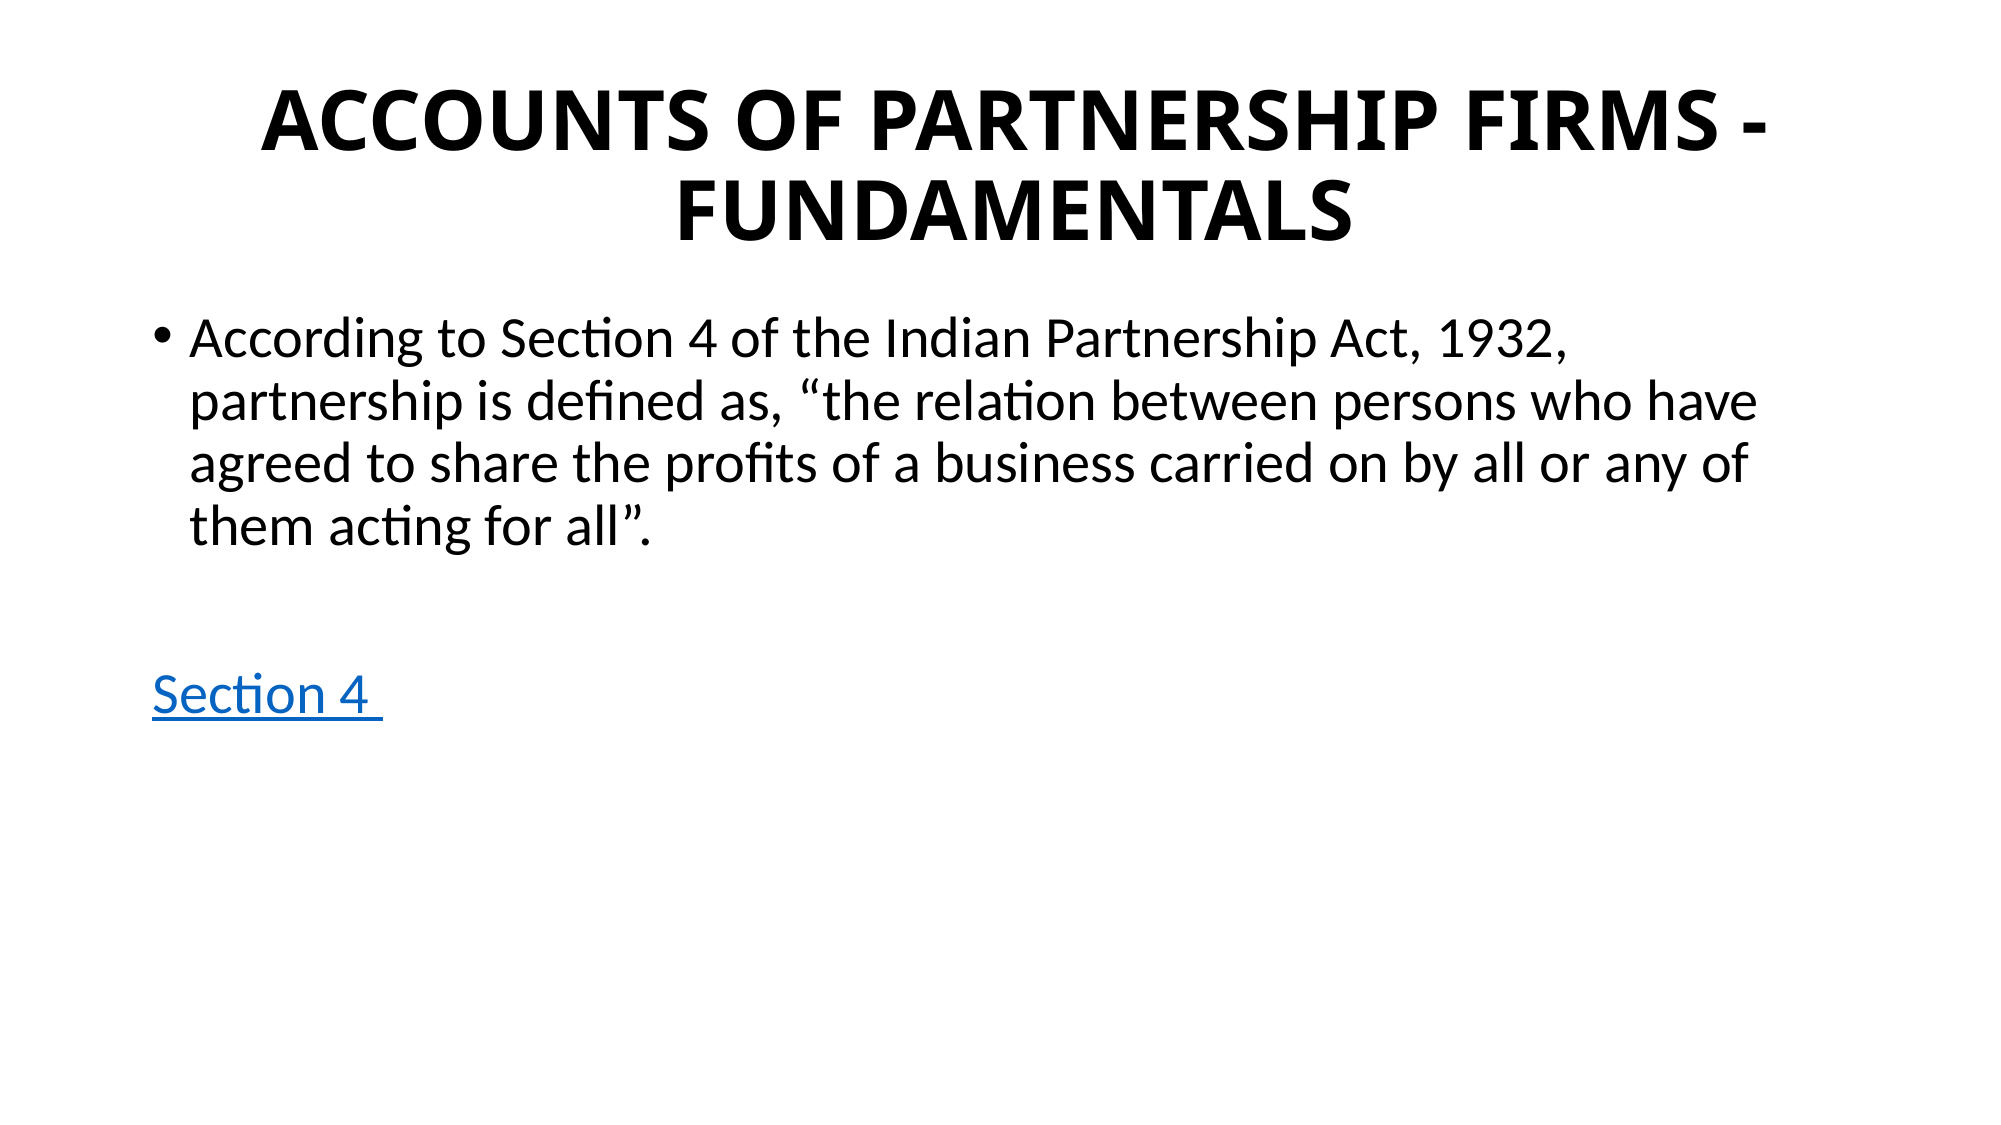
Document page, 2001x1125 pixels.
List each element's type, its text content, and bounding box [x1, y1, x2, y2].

title ACCOUNTS OF PARTNERSHIP FIRMS - FUNDAMENTALS [137, 59, 1863, 278]
list According to Section 4 of the Indian Partnership Act, 1932, partnership is defined as, “the relation between persons who have agreed to share the profits of a business carried on by all or any of them acting for all”. Section 4 [137, 299, 1863, 1014]
